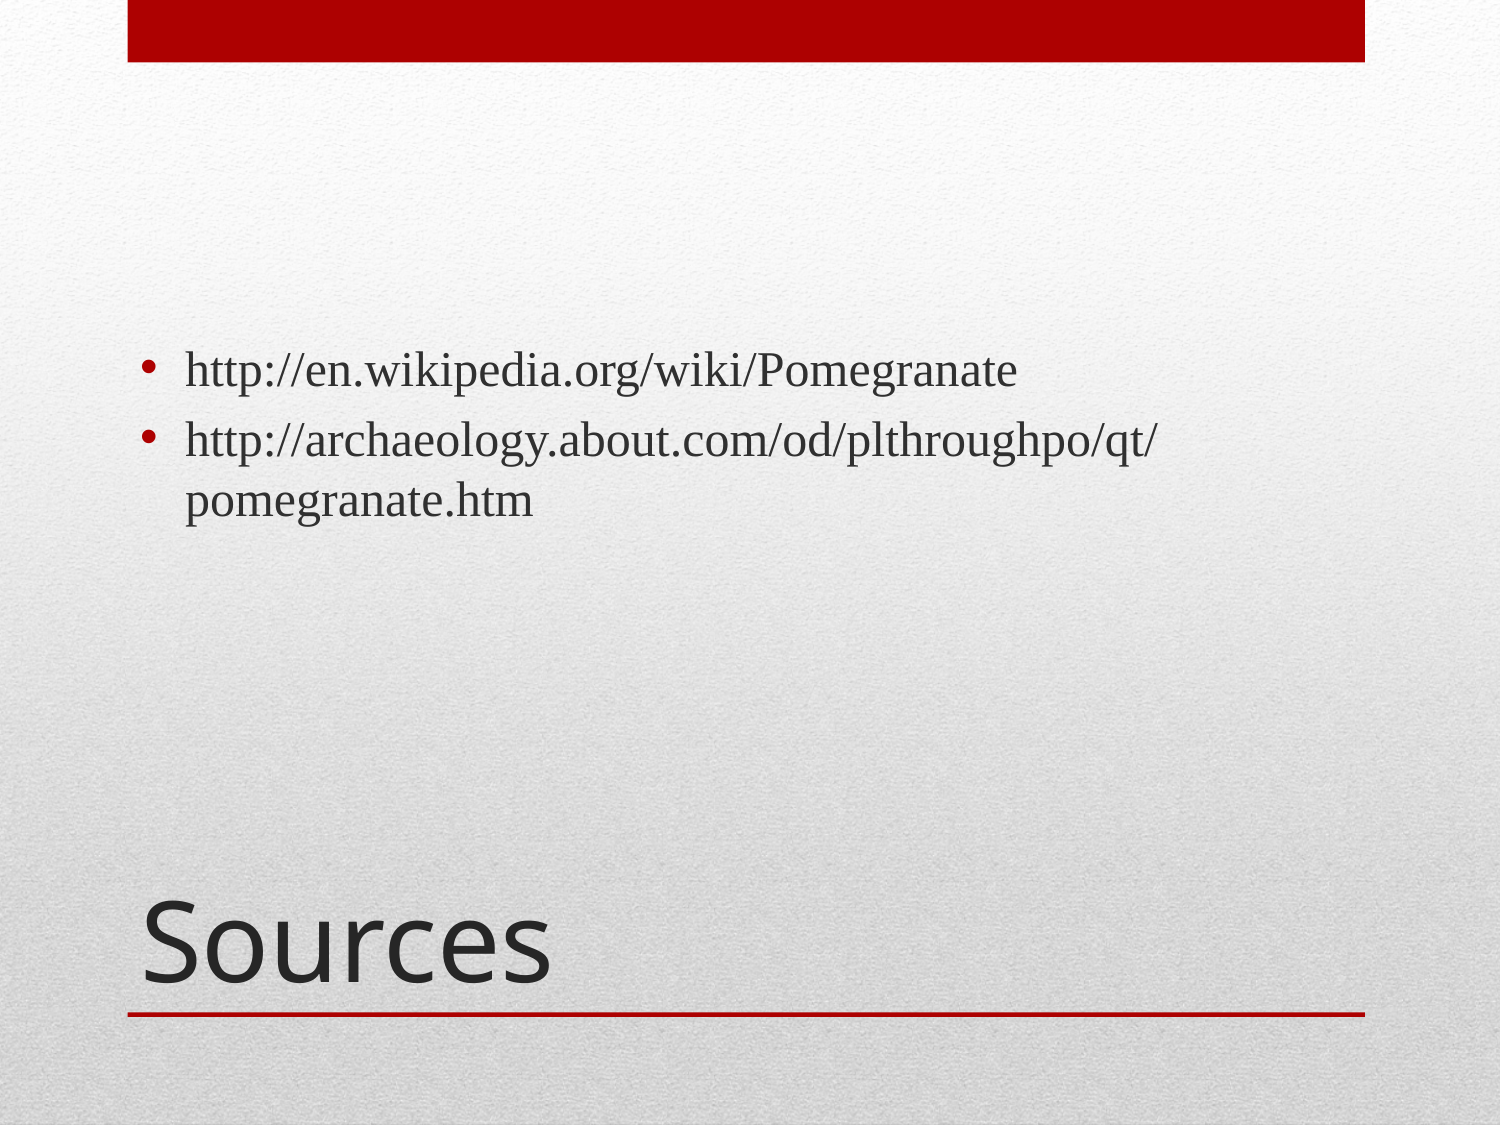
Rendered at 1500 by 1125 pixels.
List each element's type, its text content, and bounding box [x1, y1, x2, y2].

list http://en.wikipedia.org/wiki/Pomegranate http://archaeology.about.com/od/plthroughpo/qt/pomegranate.htm [125, 112, 1363, 750]
title Sources [125, 750, 1238, 1013]
